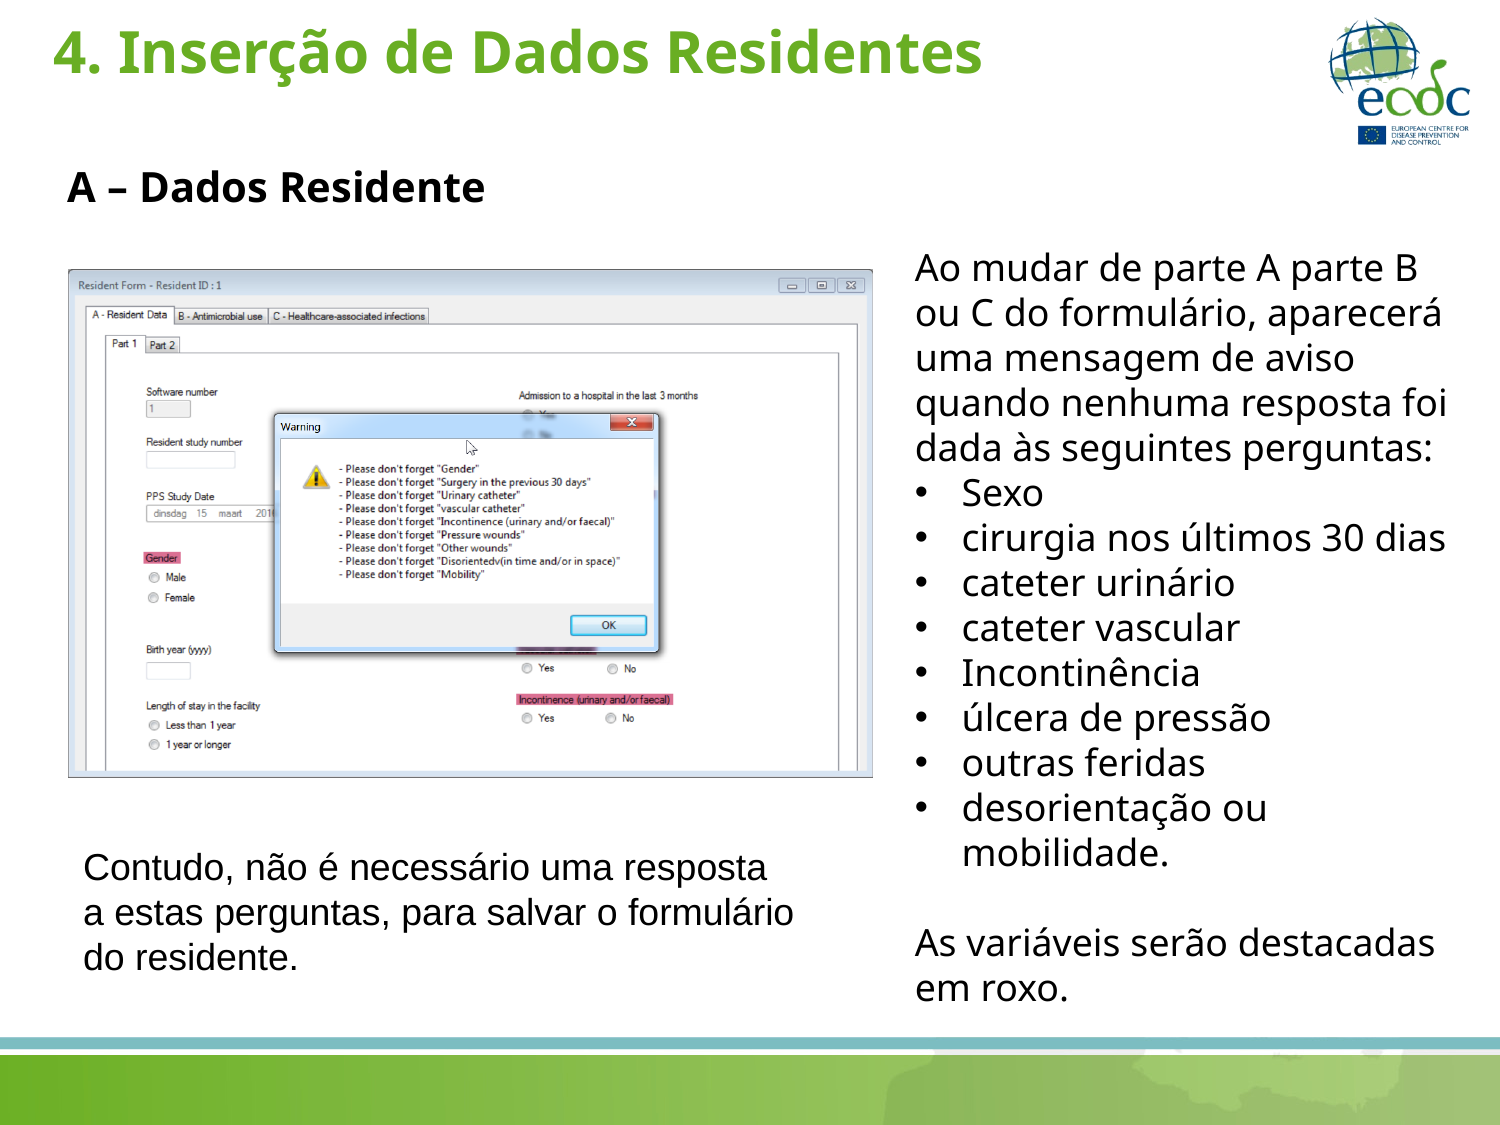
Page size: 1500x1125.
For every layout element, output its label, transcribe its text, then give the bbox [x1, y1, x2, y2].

text_box Contudo, não é necessário uma resposta a estas perguntas, para salvar o formulário do residente. [68, 835, 810, 1031]
picture [0, 1037, 1500, 1125]
text_box A – Dados Residente [53, 153, 1351, 219]
picture [68, 269, 873, 779]
title 4. Inserção de Dados Residentes [53, 23, 1404, 159]
text_box Ao mudar de parte A parte B ou C do formulário, aparecerá uma mensagem de aviso quando nenhuma resposta foi dada às seguintes perguntas: Sexo cirurgia nos últimos 30 dias cateter urinário cateter vascular Incontinência úlcera de pressão outras feridas desorientação ou mobilidade. As variáveis ​​serão destacadas em roxo. [899, 236, 1472, 1062]
picture [1328, 17, 1473, 148]
list [53, 177, 1452, 1024]
